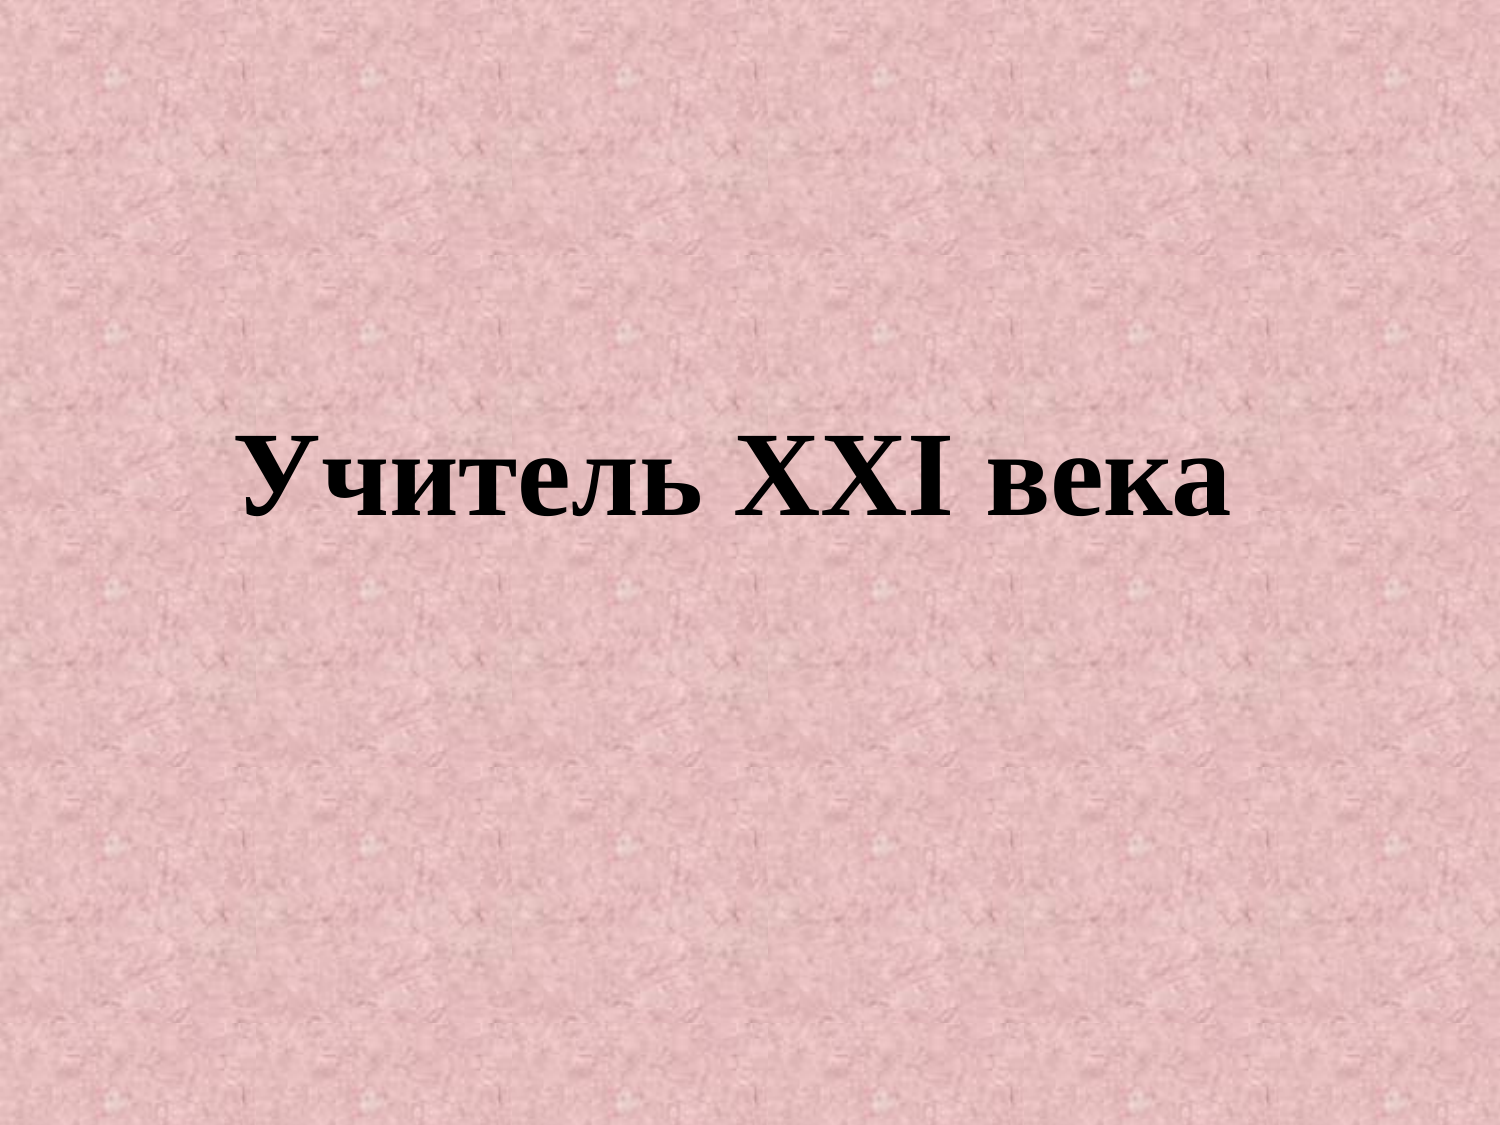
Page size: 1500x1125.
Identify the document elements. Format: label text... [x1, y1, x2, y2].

text_box Учитель ХХΙ века [187, 386, 1278, 547]
picture [0, 0, 1500, 1125]
